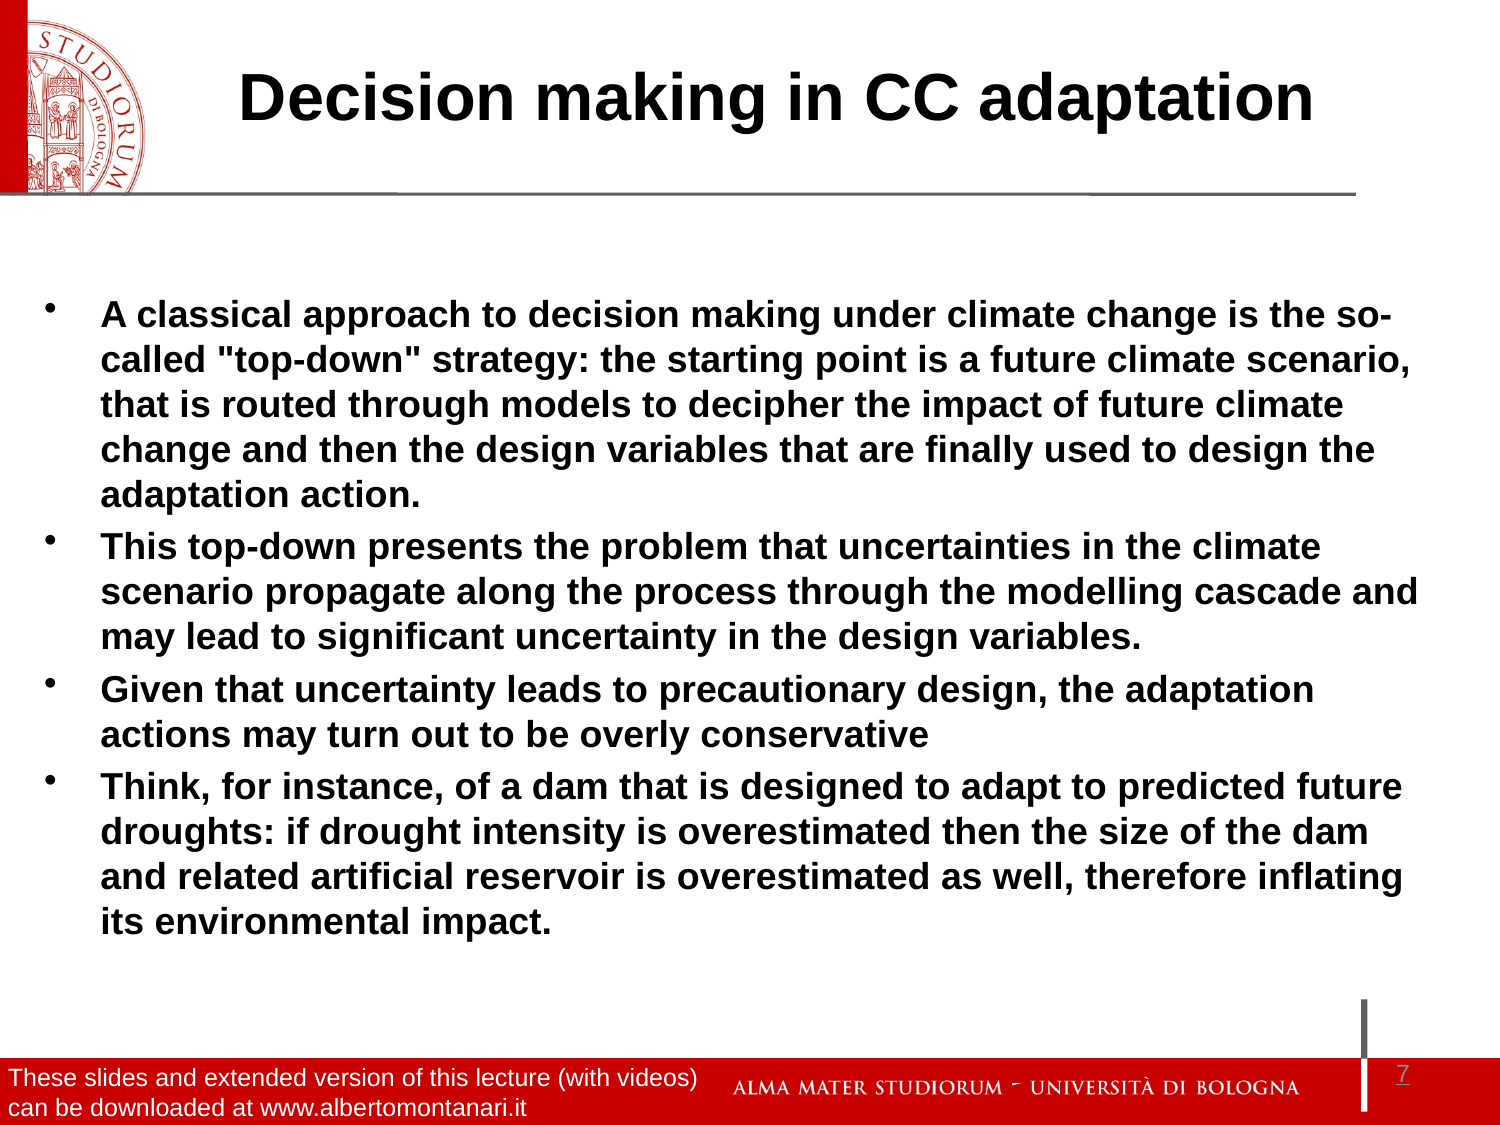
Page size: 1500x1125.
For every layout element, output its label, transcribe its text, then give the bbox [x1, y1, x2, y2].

slide_number 7 [1074, 1042, 1425, 1103]
picture [28, 16, 151, 192]
text_box Decision making in CC adaptation [210, 46, 1345, 142]
list A classical approach to decision making under climate change is the so-called "top-down" strategy: the starting point is a future climate scenario, that is routed through models to decipher the impact of future climate change and then the design variables that are finally used to design the adaptation action. This top-down presents the problem that uncertainties in the climate scenario propagate along the process through the modelling cascade and may lead to significant uncertainty in the design variables. Given that uncertainty leads to precautionary design, the adaptation actions may turn out to be overly conservative Think, for instance, of a dam that is designed to adapt to predicted future droughts: if drought intensity is overestimated then the size of the dam and related artificial reservoir is overestimated as well, therefore inflating its environmental impact. [29, 282, 1447, 950]
picture [0, 1058, 1500, 1125]
